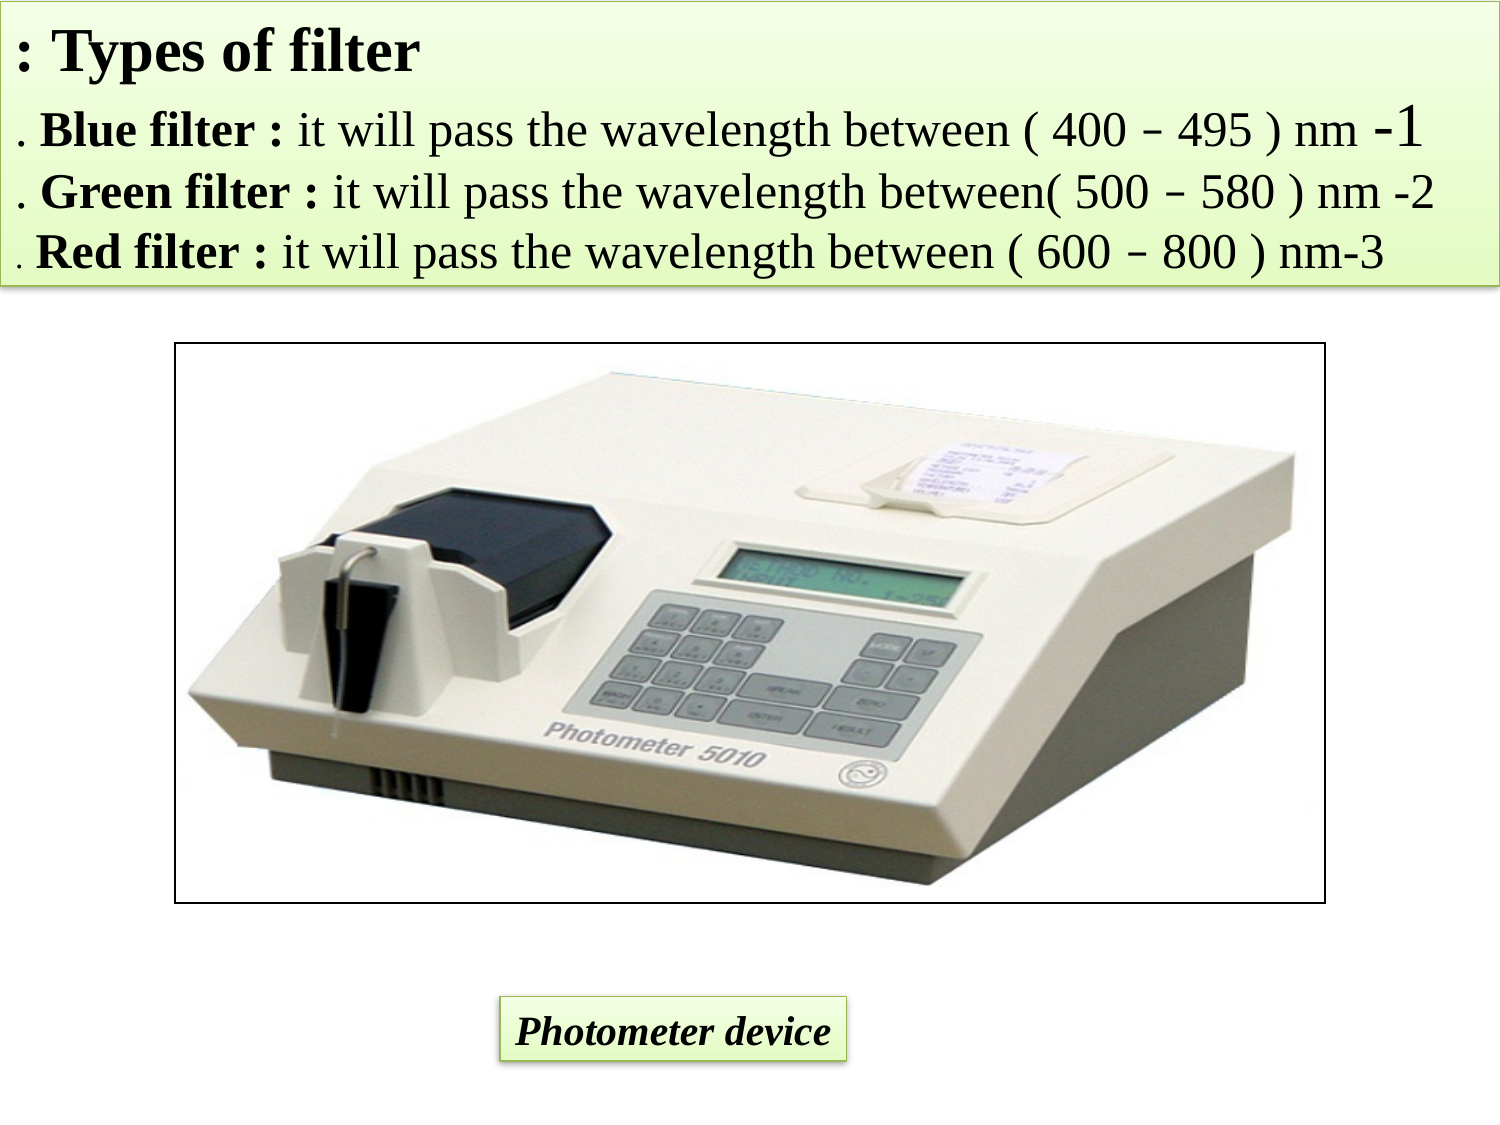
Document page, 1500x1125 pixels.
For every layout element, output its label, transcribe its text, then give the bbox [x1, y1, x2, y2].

text_box Types of filter : 1- Blue filter : it will pass the wavelength between ( 400 – 495 ) nm . 2- Green filter : it will pass the wavelength between( 500 – 580 ) nm . 3-Red filter : it will pass the wavelength between ( 600 – 800 ) nm . [0, 1, 1500, 287]
picture [175, 343, 1325, 903]
text_box Photometer device [499, 996, 847, 1062]
